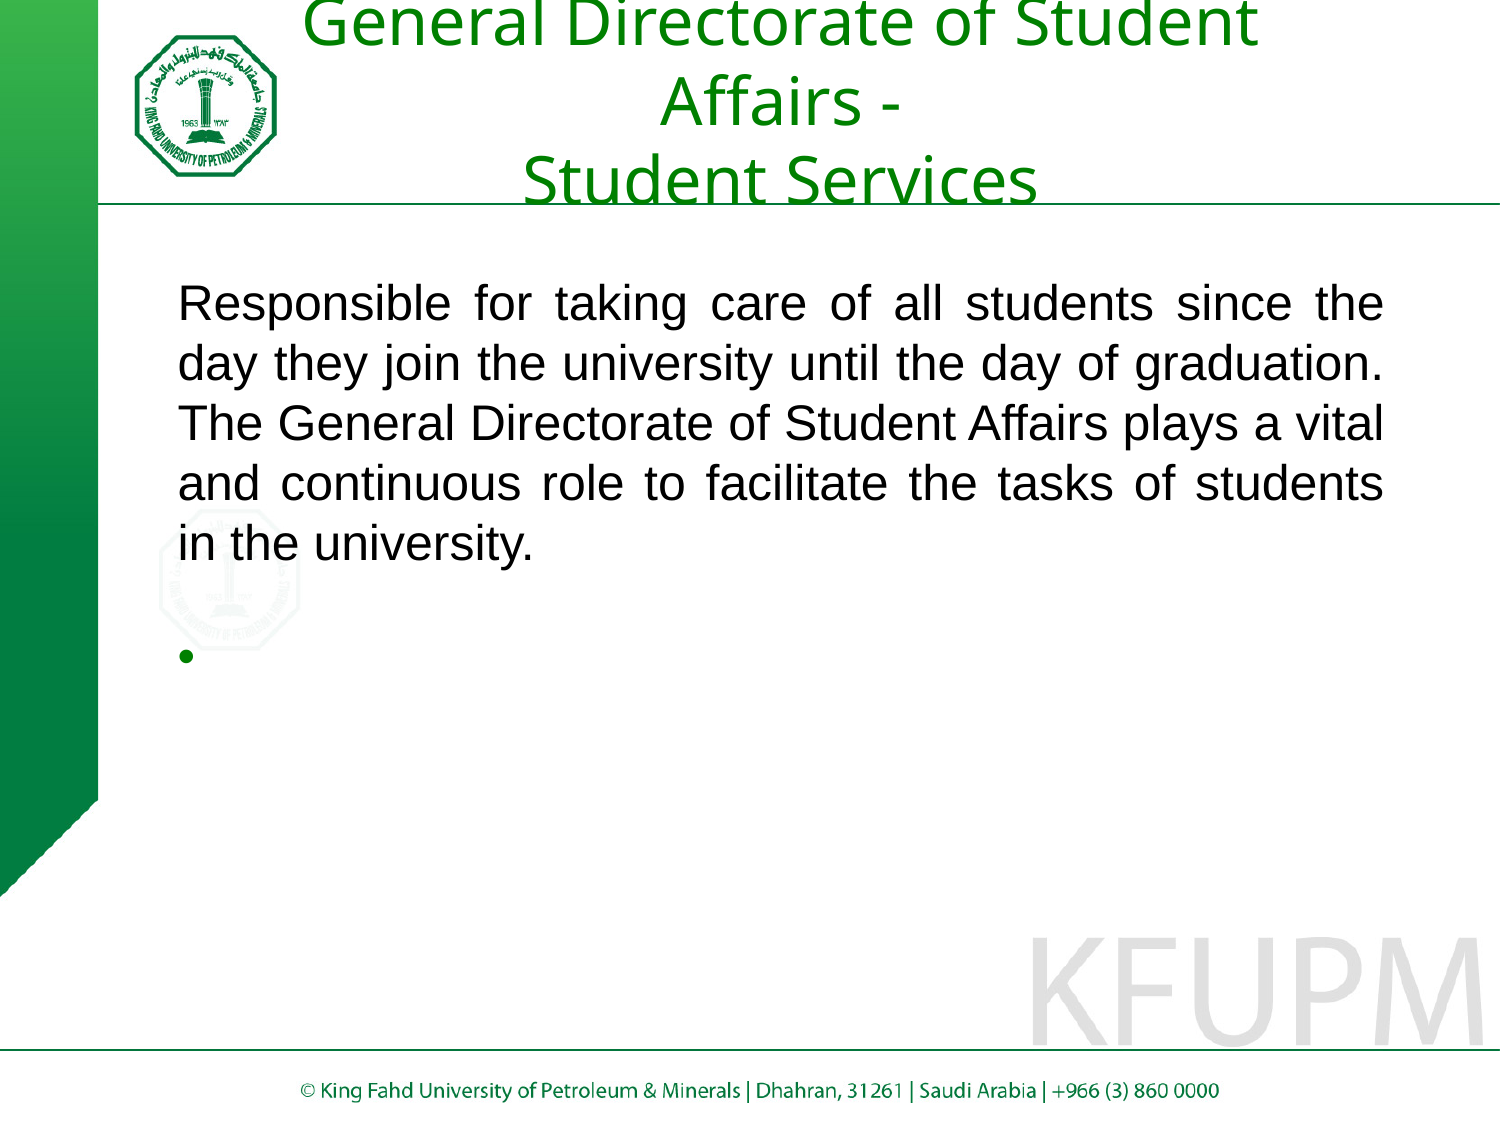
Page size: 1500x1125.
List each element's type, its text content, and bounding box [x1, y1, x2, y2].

list Responsible for taking care of all students since the day they join the university until the day of graduation. The General Directorate of Student Affairs plays a vital and continuous role to facilitate the tasks of students in the university. [162, 262, 1401, 963]
title General Directorate of Student Affairs - Student Services [187, 21, 1376, 176]
picture [0, 0, 1500, 1103]
